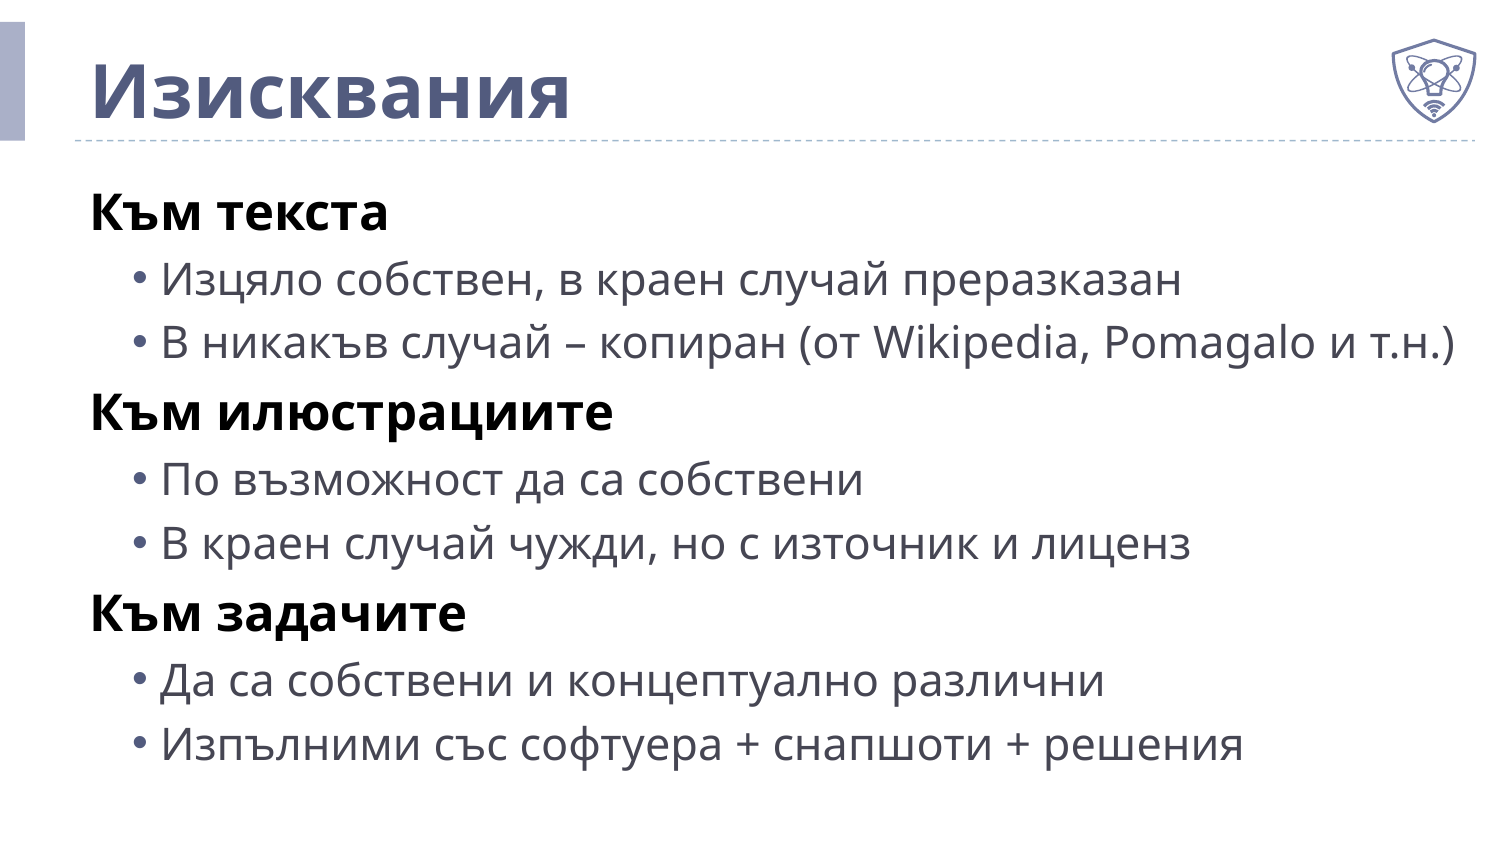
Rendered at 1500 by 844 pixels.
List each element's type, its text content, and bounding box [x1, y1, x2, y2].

list Към текста Изцяло собствен, в краен случай преразказан В никакъв случай – копиран (от Wikipedia, Pomagalo и т.н.) Към илюстрациите По възможност да са собствени В краен случай чужди, но с източник и лиценз Към задачите Да са собствени и концептуално различни Изпълними със софтуера + снапшоти + решения [75, 171, 1475, 835]
title Изисквания [75, 18, 1475, 141]
